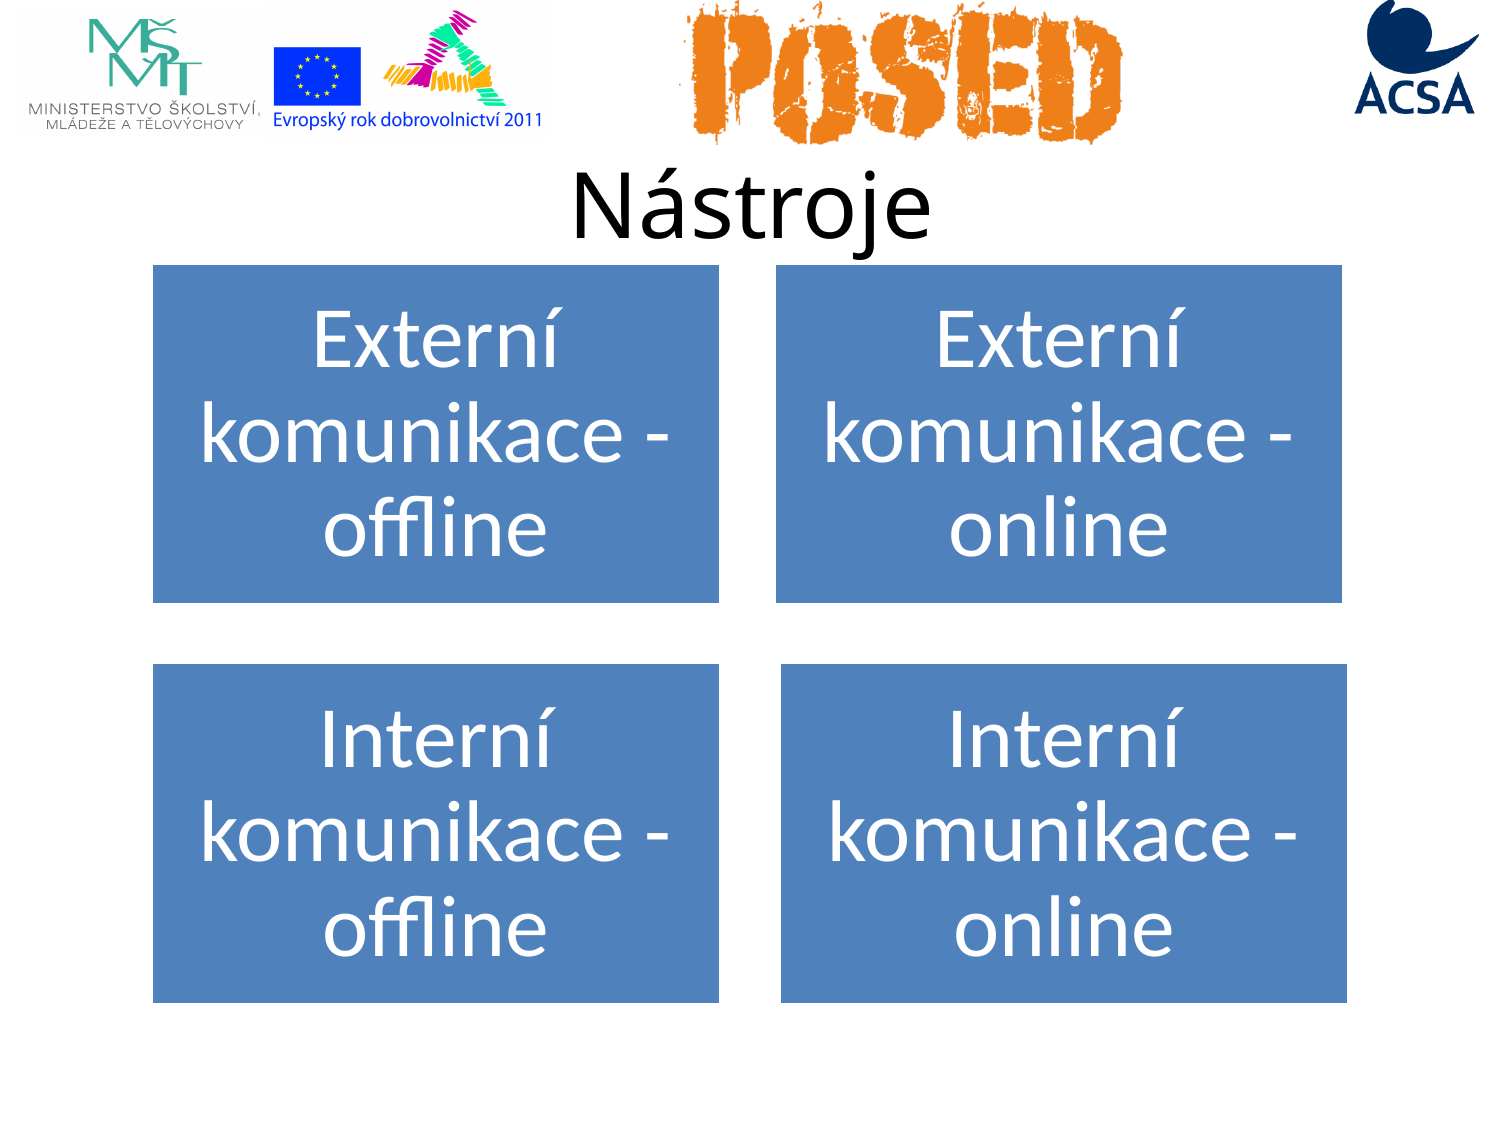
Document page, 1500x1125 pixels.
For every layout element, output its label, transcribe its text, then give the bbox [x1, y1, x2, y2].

picture [17, 0, 549, 138]
picture [1354, 0, 1479, 114]
title Nástroje [76, 137, 1427, 263]
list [74, 262, 1426, 1006]
picture [679, 0, 1123, 137]
